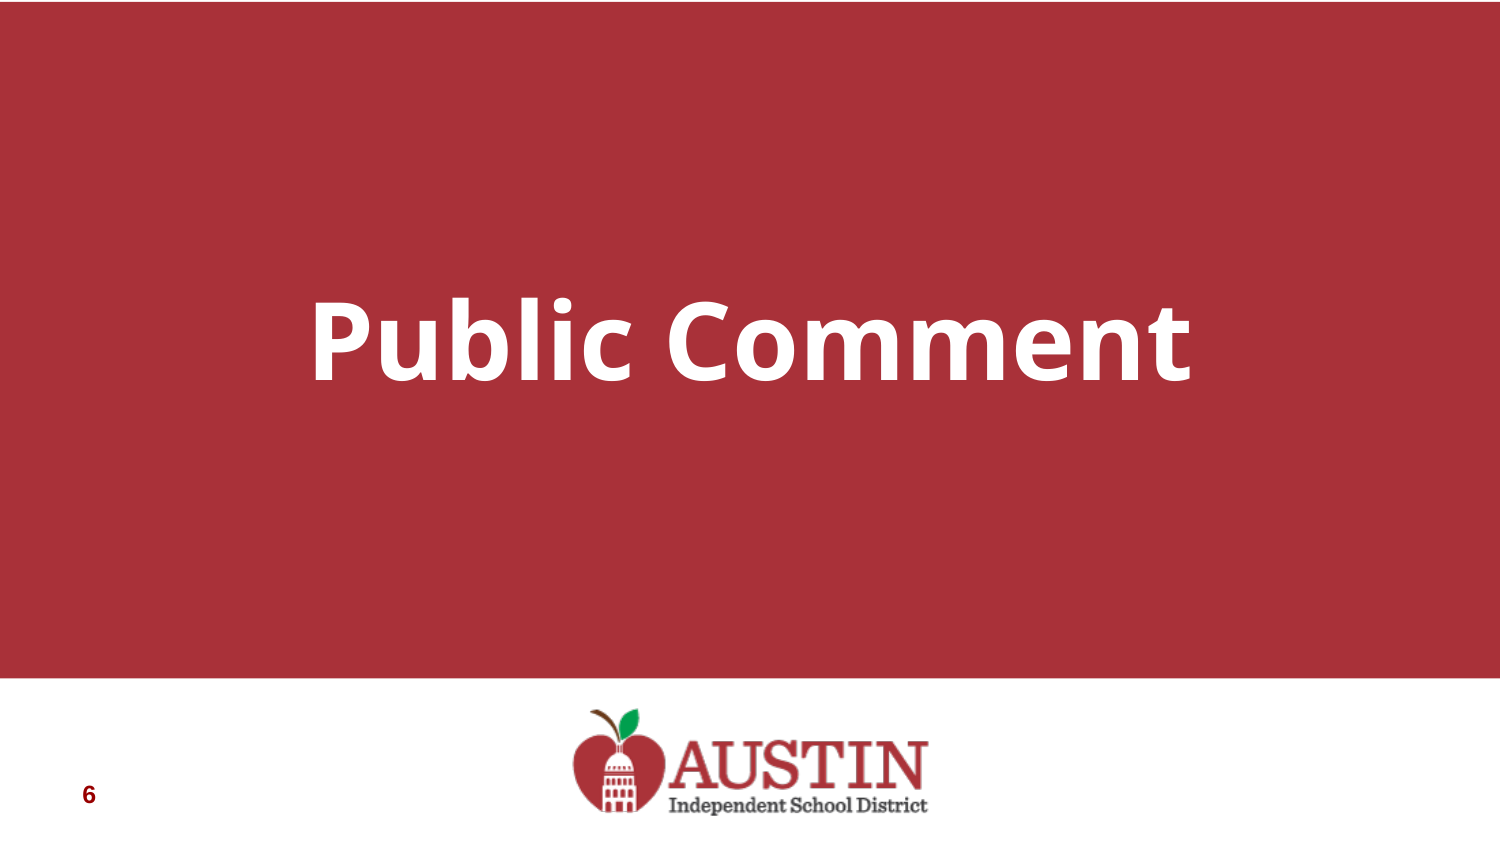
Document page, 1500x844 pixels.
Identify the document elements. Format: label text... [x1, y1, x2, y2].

picture [565, 692, 934, 831]
slide_number ‹#› [21, 761, 112, 827]
title Public Comment [51, 29, 1449, 644]
text_box [0, 1, 1500, 679]
